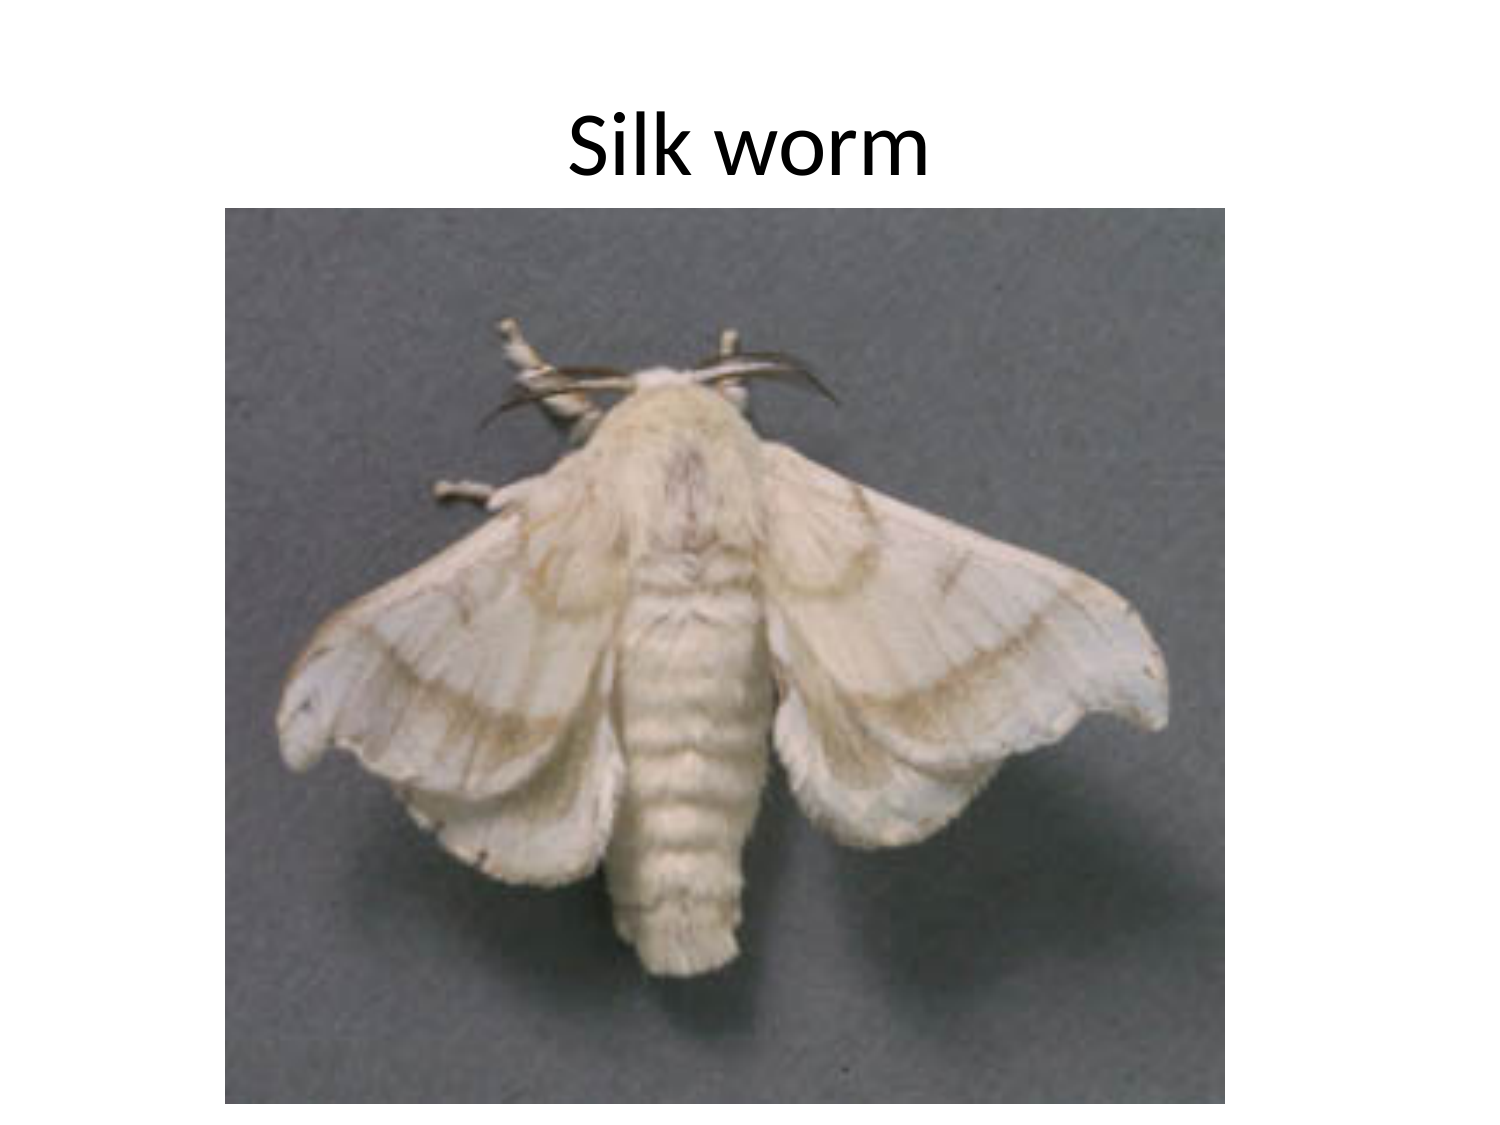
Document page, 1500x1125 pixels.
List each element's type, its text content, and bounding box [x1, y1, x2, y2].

title Silk worm [75, 45, 1425, 233]
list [224, 207, 1226, 1105]
